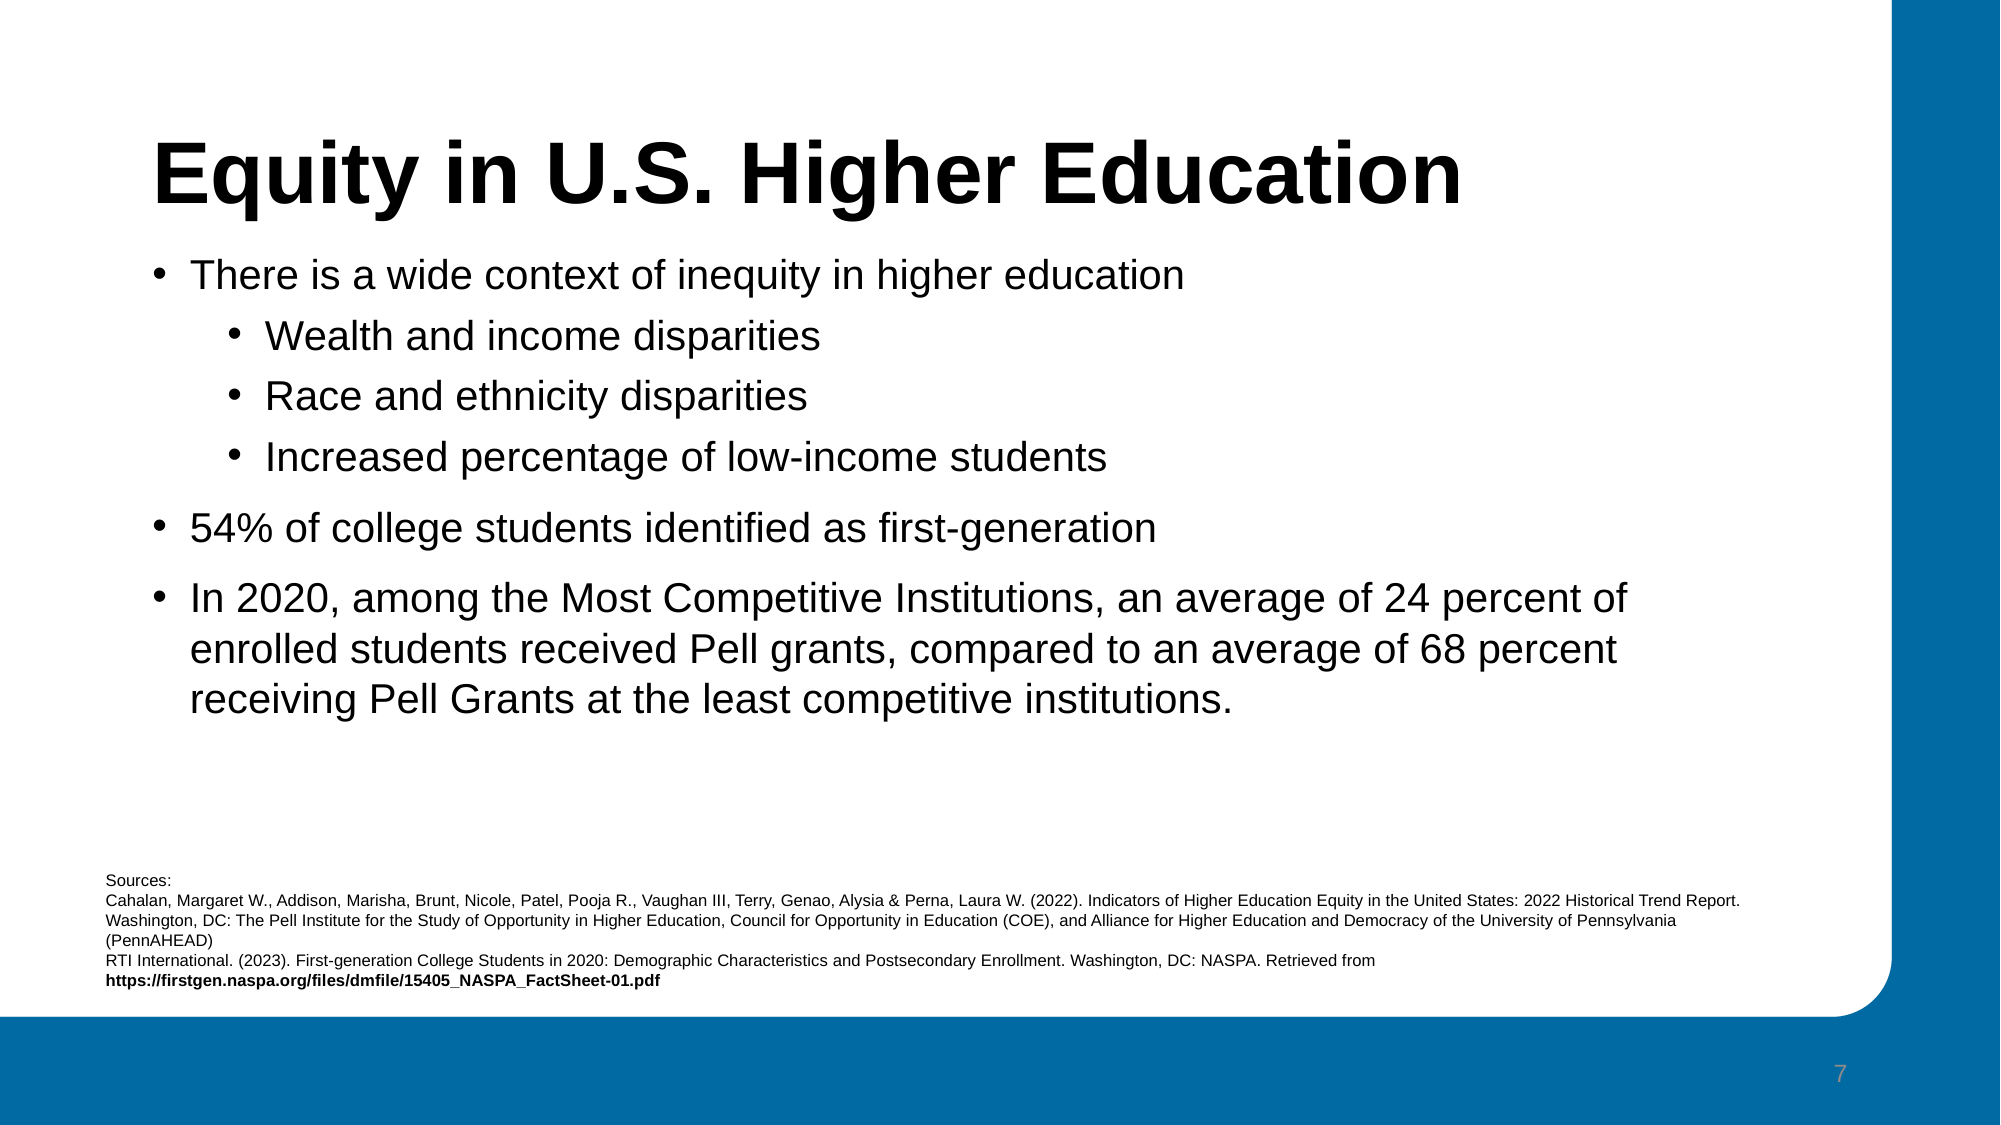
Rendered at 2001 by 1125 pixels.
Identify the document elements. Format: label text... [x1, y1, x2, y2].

text_box Sources: Cahalan, Margaret W., Addison, Marisha, Brunt, Nicole, Patel, Pooja R., Vaughan III, Terry, Genao, Alysia & Perna, Laura W. (2022). Indicators of Higher Education Equity in the United States: 2022 Historical Trend Report. Washington, DC: The Pell Institute for the Study of Opportunity in Higher Education, Council for Opportunity in Education (COE), and Alliance for Higher Education and Democracy of the University of Pennsylvania (PennAHEAD) RTI International. (2023). First-generation College Students in 2020: Demographic Characteristics and Postsecondary Enrollment. Washington, DC: NASPA. Retrieved from https://firstgen.naspa.org/files/dmfile/15405_NASPA_FactSheet-01.pdf [90, 862, 1804, 997]
slide_number 7 [1412, 1042, 1863, 1103]
list There is a wide context of inequity in higher education Wealth and income disparities Race and ethnicity disparities Increased percentage of low-income students 54% of college students identified as first-generation In 2020, among the Most Competitive Institutions, an average of 24 percent of enrolled students received Pell grants, compared to an average of 68 percent receiving Pell Grants at the least competitive institutions. [137, 240, 1757, 862]
picture [0, 0, 2000, 1125]
title Equity in U.S. Higher Education [137, 59, 1757, 240]
